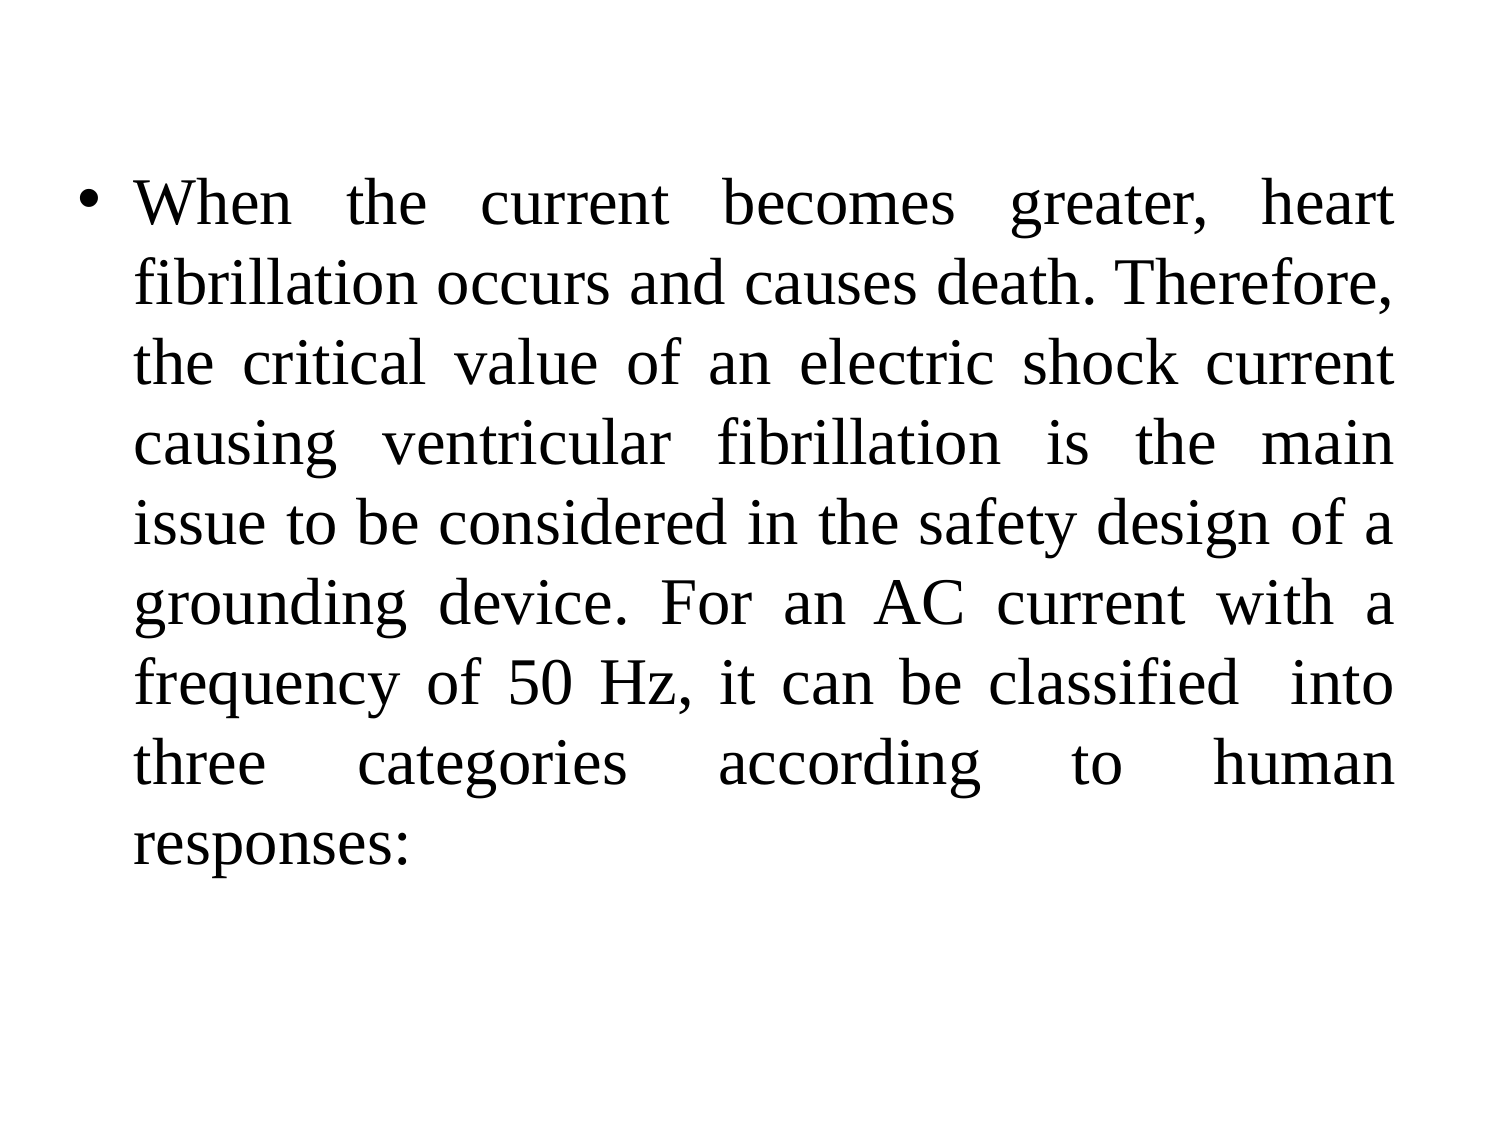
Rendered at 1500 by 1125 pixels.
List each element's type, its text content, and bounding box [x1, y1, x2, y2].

list When the current becomes greater, heart fibrillation occurs and causes death. Therefore, the critical value of an electric shock current causing ventricular fibrillation is the main issue to be considered in the safety design of a grounding device. For an AC current with a frequency of 50 Hz, it can be classified into three categories according to human responses: [62, 149, 1413, 1125]
